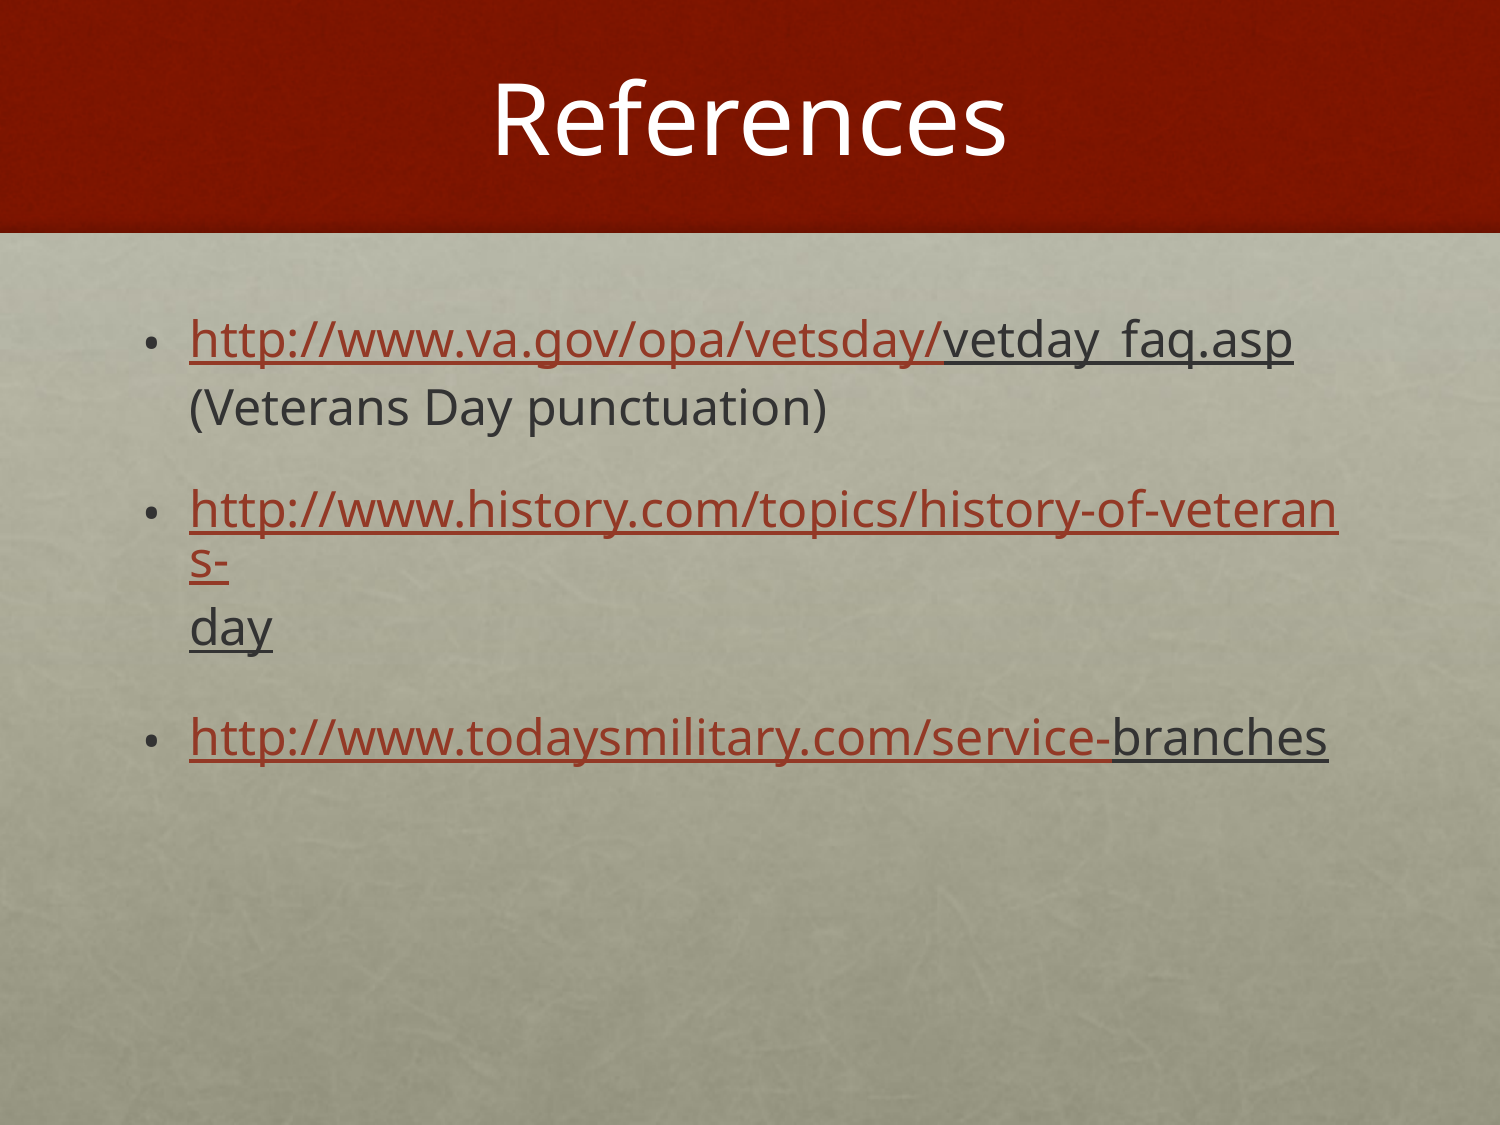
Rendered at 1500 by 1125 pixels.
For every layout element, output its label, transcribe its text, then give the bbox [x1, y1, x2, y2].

title References [127, 10, 1372, 221]
picture [0, 214, 1500, 1125]
list http://www.va.gov/opa/vetsday/vetday_faq.asp (Veterans Day punctuation) http://www.history.com/topics/history-of-veterans-day http://www.todaysmilitary.com/service-branches [127, 299, 1372, 1005]
